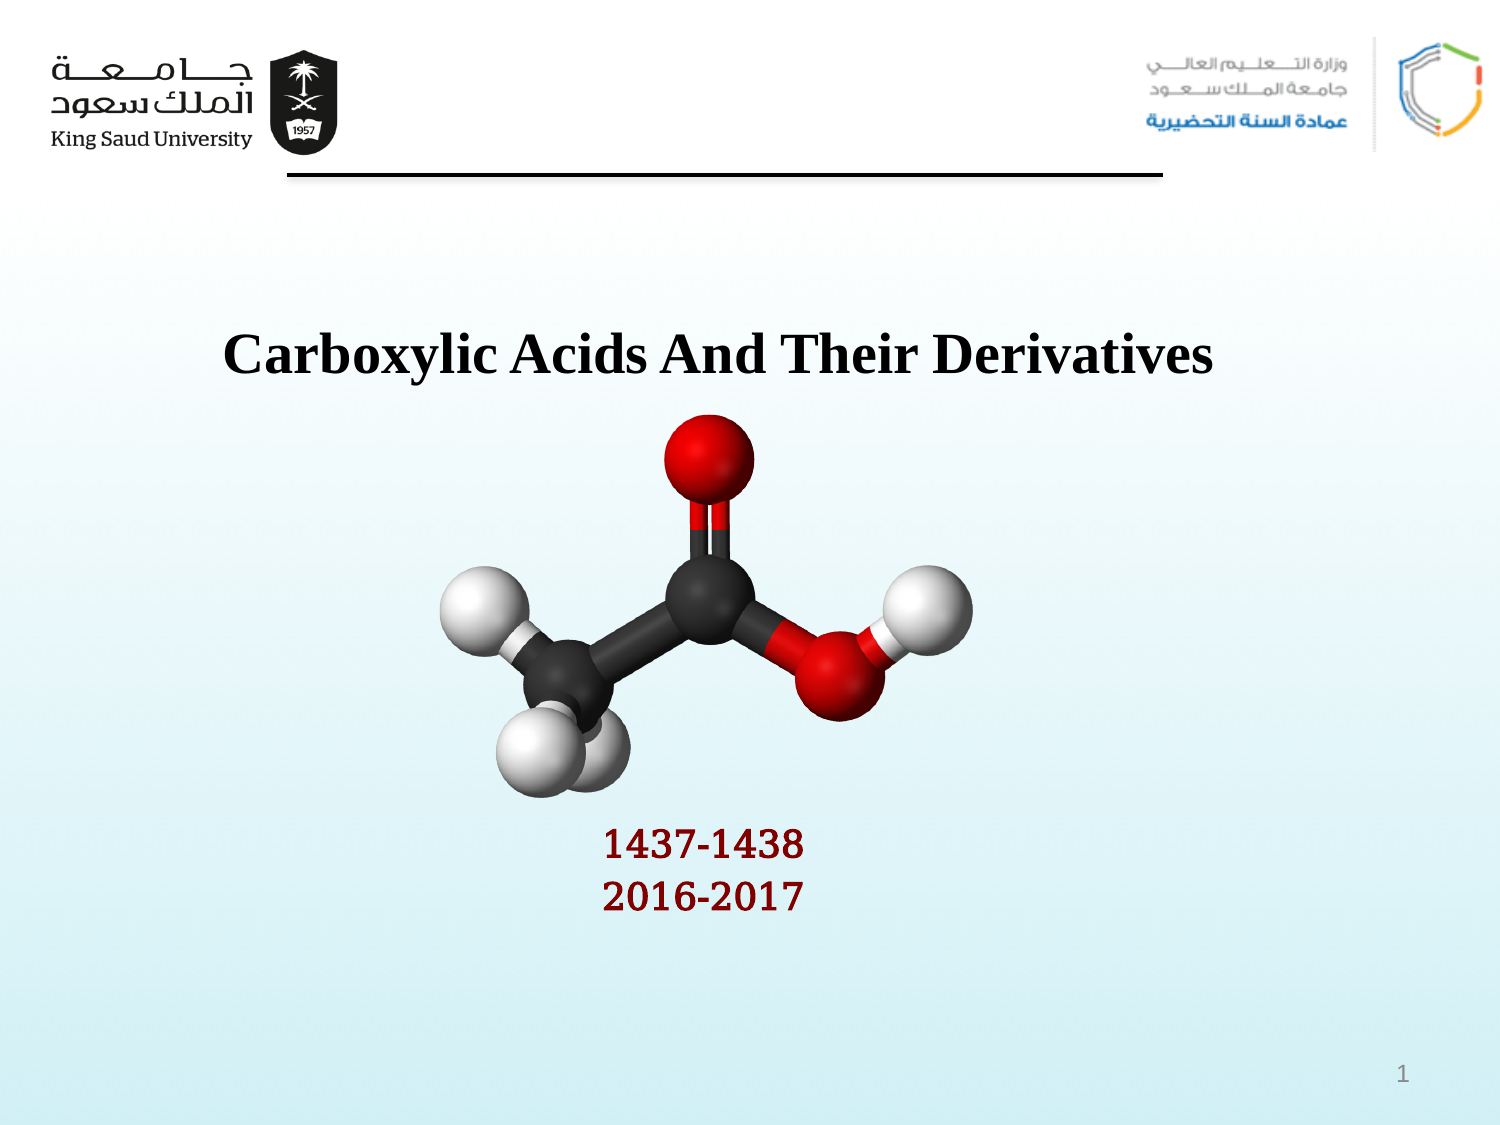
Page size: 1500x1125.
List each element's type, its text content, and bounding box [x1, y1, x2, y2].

slide_number 1 [1074, 1042, 1425, 1103]
text_box Carboxylic Acids And Their Derivatives [174, 287, 1263, 413]
text_box 1437-1438 2016-2017 [587, 833, 820, 925]
picture [0, 0, 1500, 1125]
